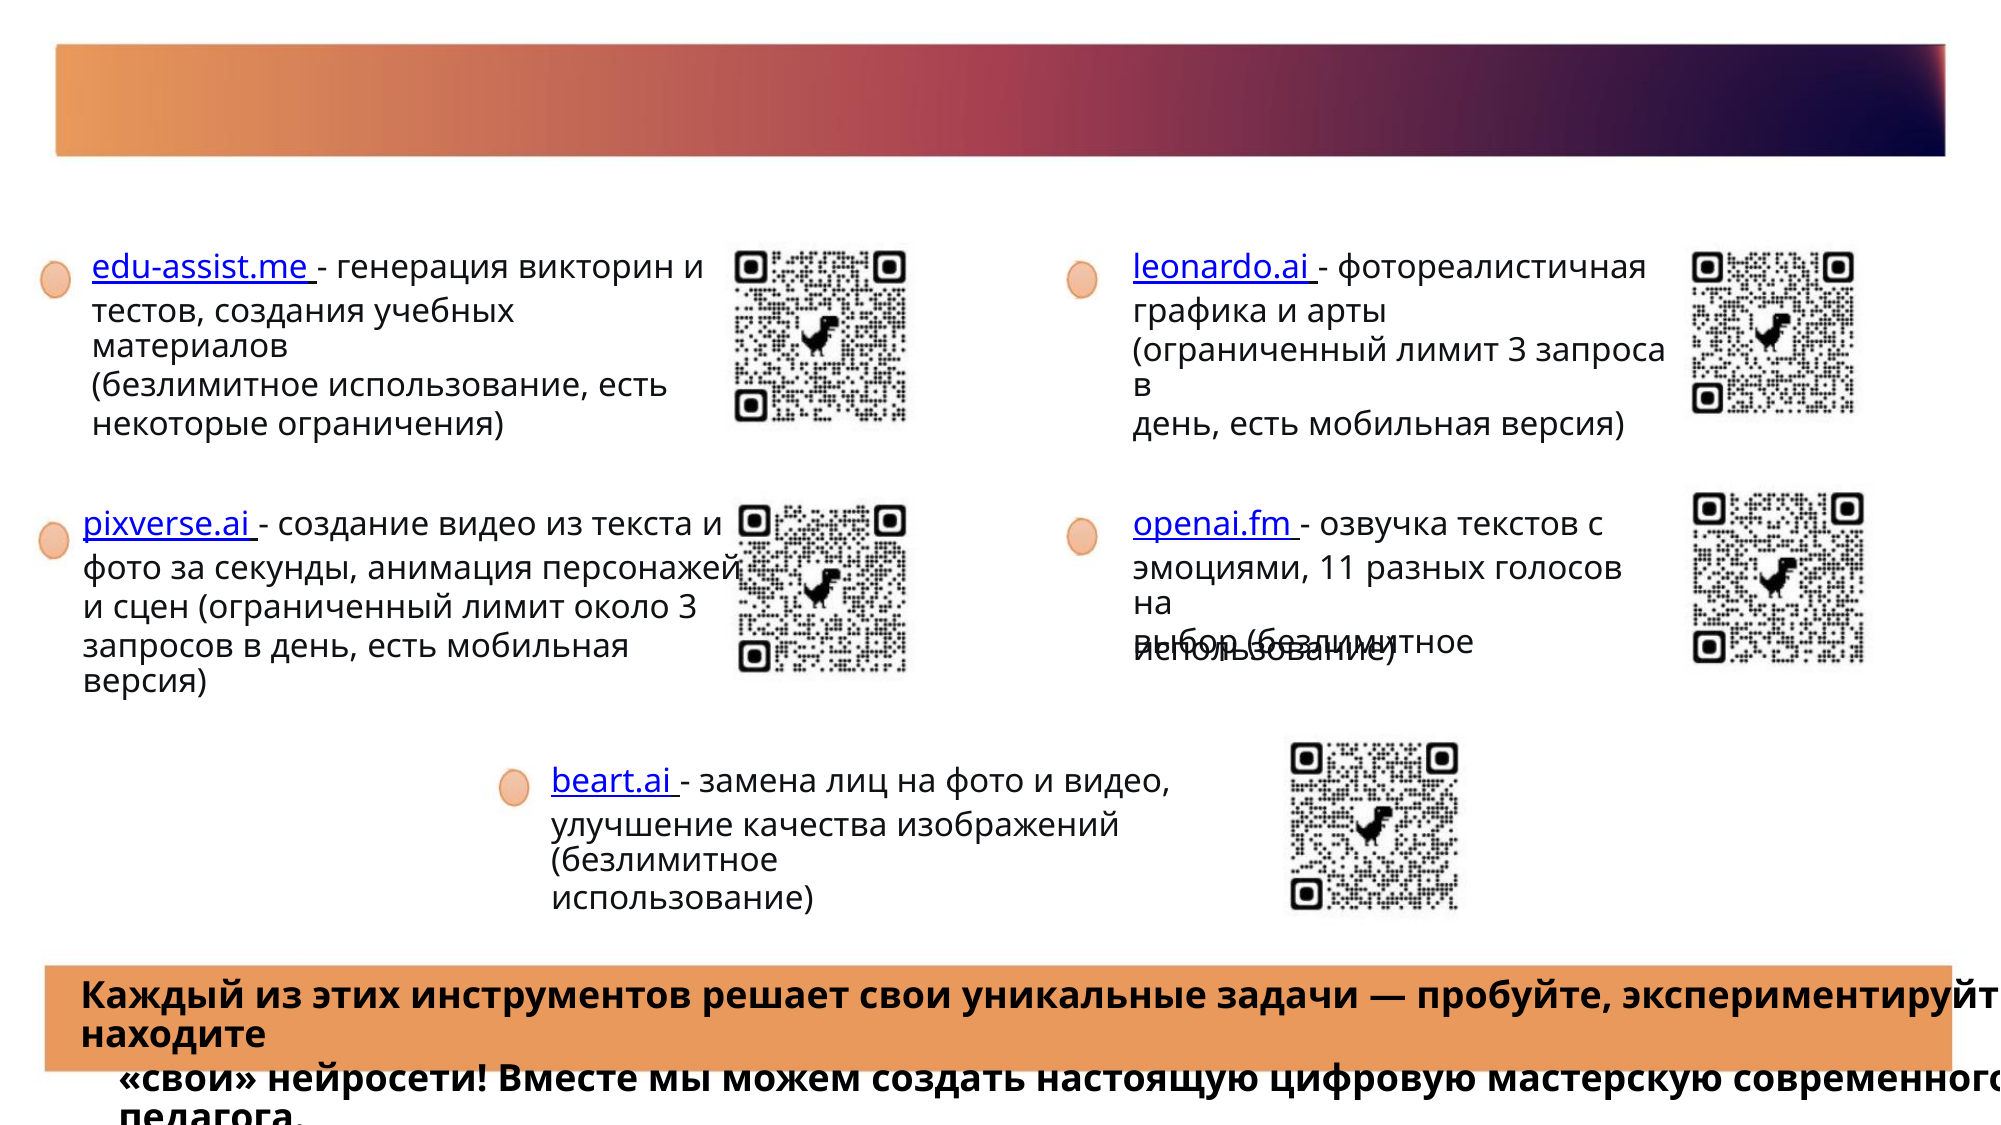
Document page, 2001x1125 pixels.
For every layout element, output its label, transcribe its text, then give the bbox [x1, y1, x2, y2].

text_box edu-assist.me - генерация викторин и тестов, создания учебных материалов (безлимитное использование, есть некоторые ограничения) [91, 255, 710, 443]
text_box beart.ai - замена лиц на фото и видео, улучшение качества изображений (безлимитное использование) [550, 769, 1340, 917]
text_box Каждый из этих инструментов решает свои уникальные задачи — пробуйте, экспериментируйте и находите «свои» нейросети! Вместе мы можем создать настоящую цифровую мастерскую современного педагога. [80, 977, 2000, 1125]
text_box openai.fm - озвучка текстов с эмоциями, 11 разных голосов на выбор (безлимитное [1132, 512, 1664, 660]
text_box использование) [1132, 632, 1404, 668]
text_box leonardo.ai - фотореалистичная графика и арты (ограниченный лимит 3 запроса в день, есть мобильная версия) [1132, 255, 1683, 443]
text_box [0, 0, 2000, 1125]
text_box pixverse.ai - создание видео из текста и фото за секунды, анимация персонажей и сцен (ограниченный лимит около 3 запросов в день, есть мобильная версия) [82, 512, 744, 700]
